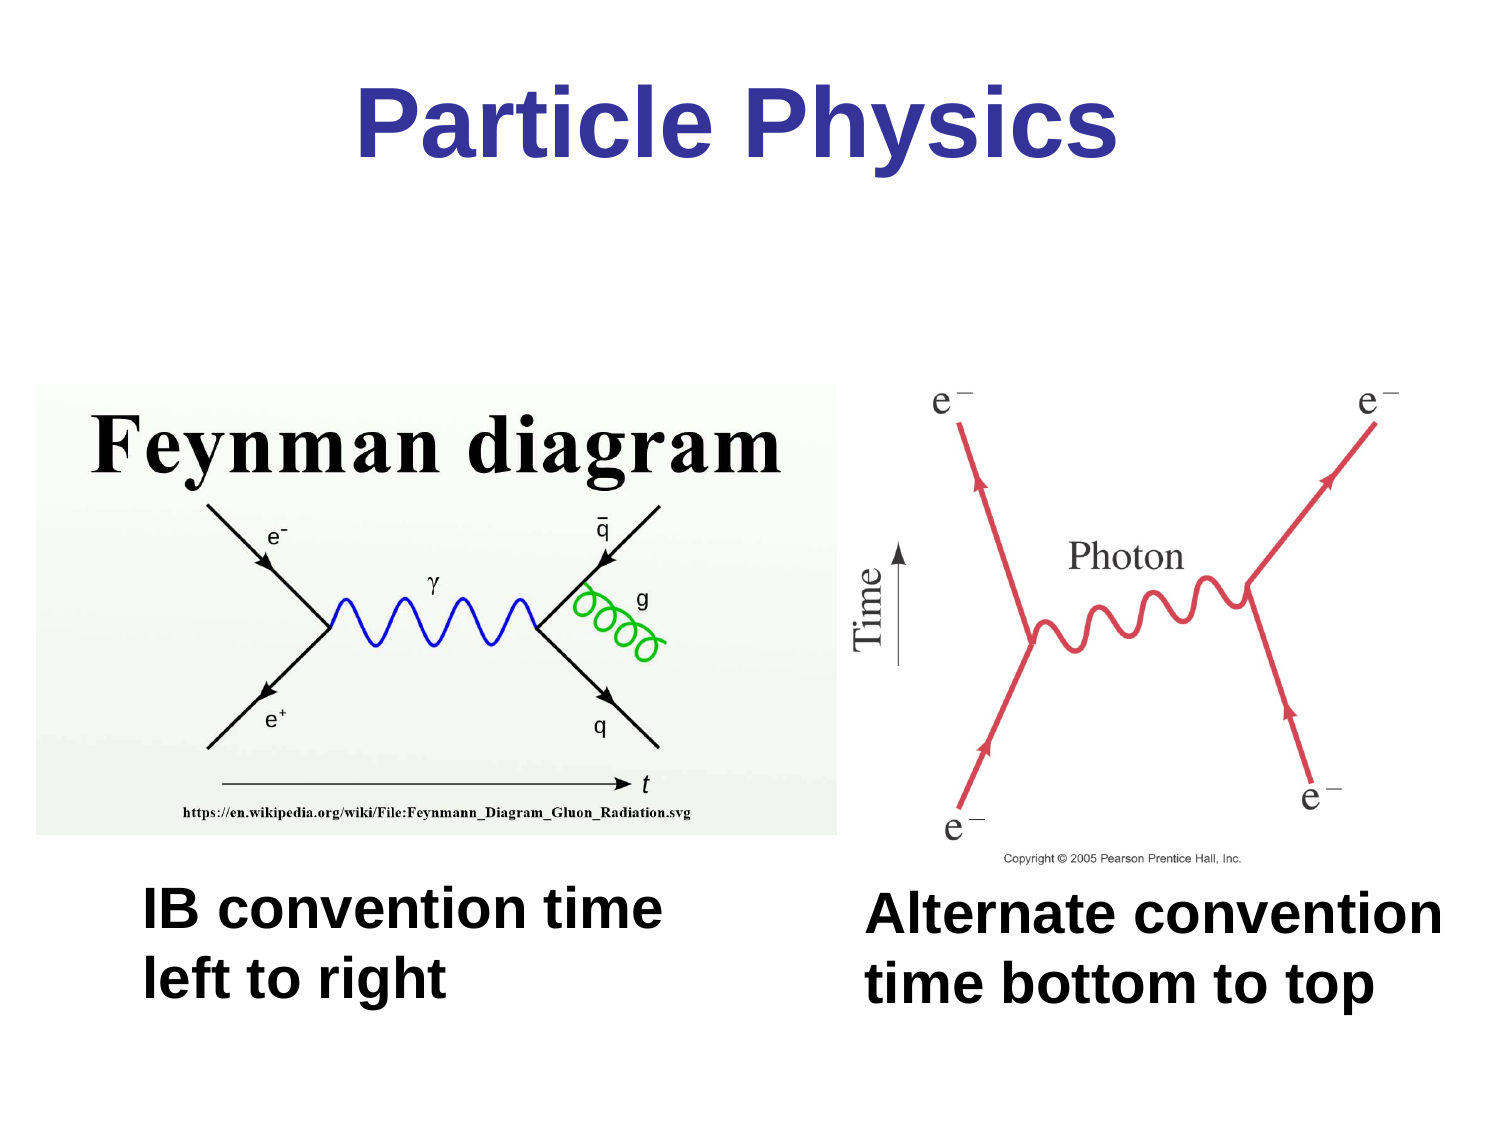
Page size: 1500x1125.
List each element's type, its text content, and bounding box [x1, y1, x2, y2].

text_box IB convention time left to right [128, 863, 696, 1018]
picture [849, 389, 1402, 868]
text_box Alternate convention time bottom to top [849, 867, 1500, 1093]
picture [36, 384, 837, 835]
text_box Particle Physics [37, 50, 1438, 185]
